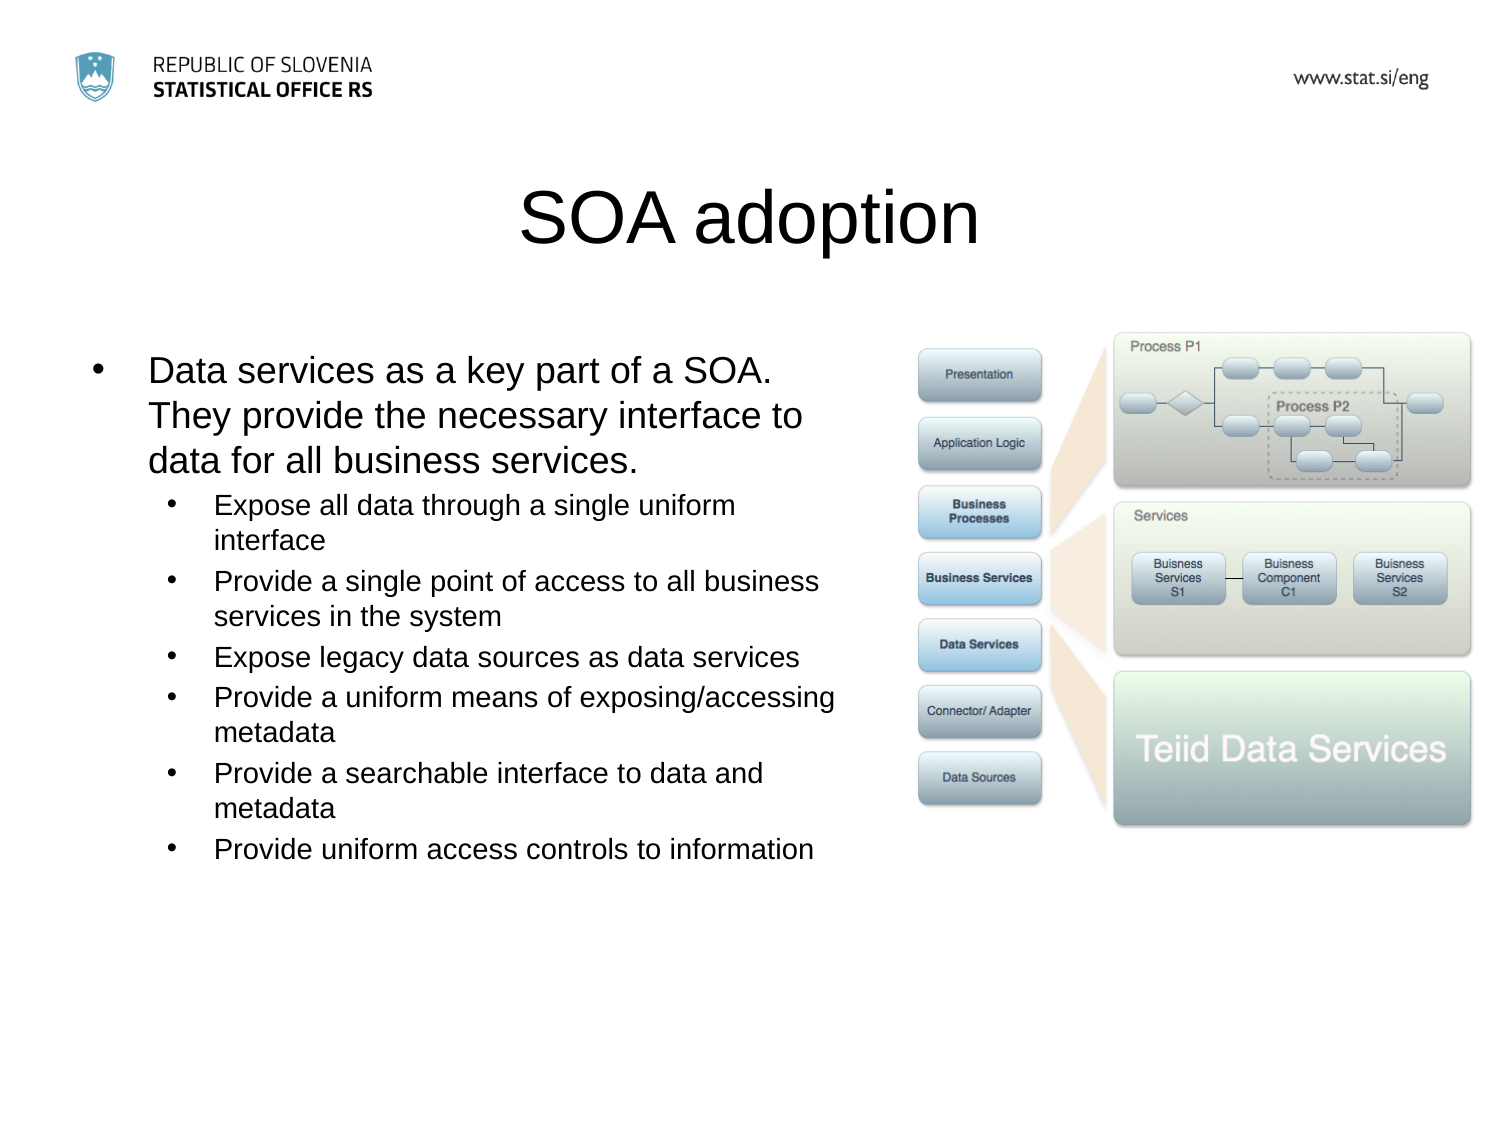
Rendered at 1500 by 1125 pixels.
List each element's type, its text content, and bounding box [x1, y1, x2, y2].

list Data services as a key part of a SOA. They provide the necessary interface to data for all business services. Expose all data through a single uniform interface Provide a single point of access to all business services in the system Expose legacy data sources as data services Provide a uniform means of exposing/accessing metadata Provide a searchable interface to data and metadata Provide uniform access controls to information [76, 338, 859, 1125]
picture [915, 314, 1482, 840]
picture [1293, 62, 1436, 92]
picture [75, 52, 372, 102]
title SOA adoption [75, 113, 1425, 315]
